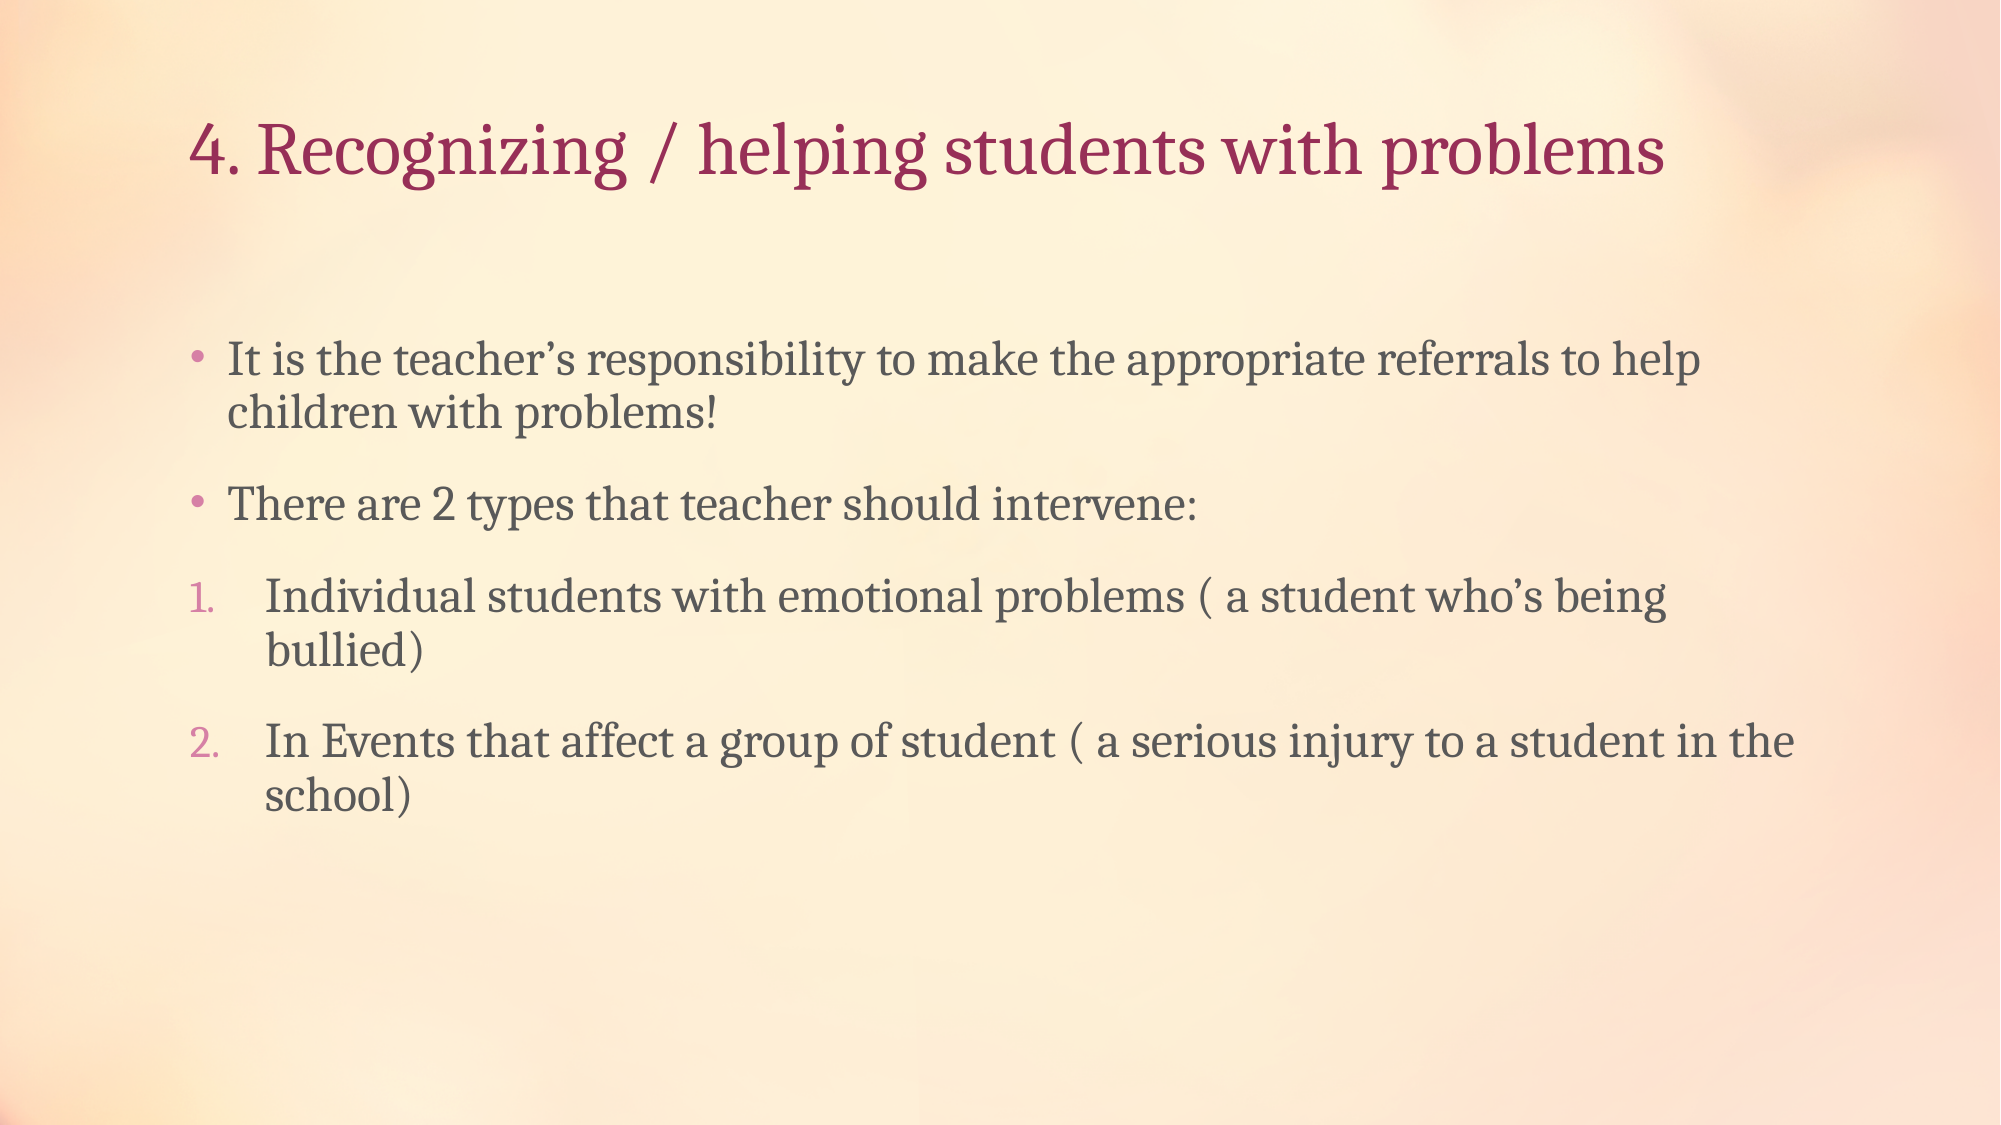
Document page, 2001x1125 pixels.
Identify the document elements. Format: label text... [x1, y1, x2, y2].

title 4. Recognizing / helping students with problems [174, 75, 1825, 199]
picture [0, 0, 2001, 1125]
list It is the teacher’s responsibility to make the appropriate referrals to help children with problems! There are 2 types that teacher should intervene: Individual students with emotional problems ( a student who’s being bullied) In Events that affect a group of student ( a serious injury to a student in the school) [174, 324, 1825, 1013]
